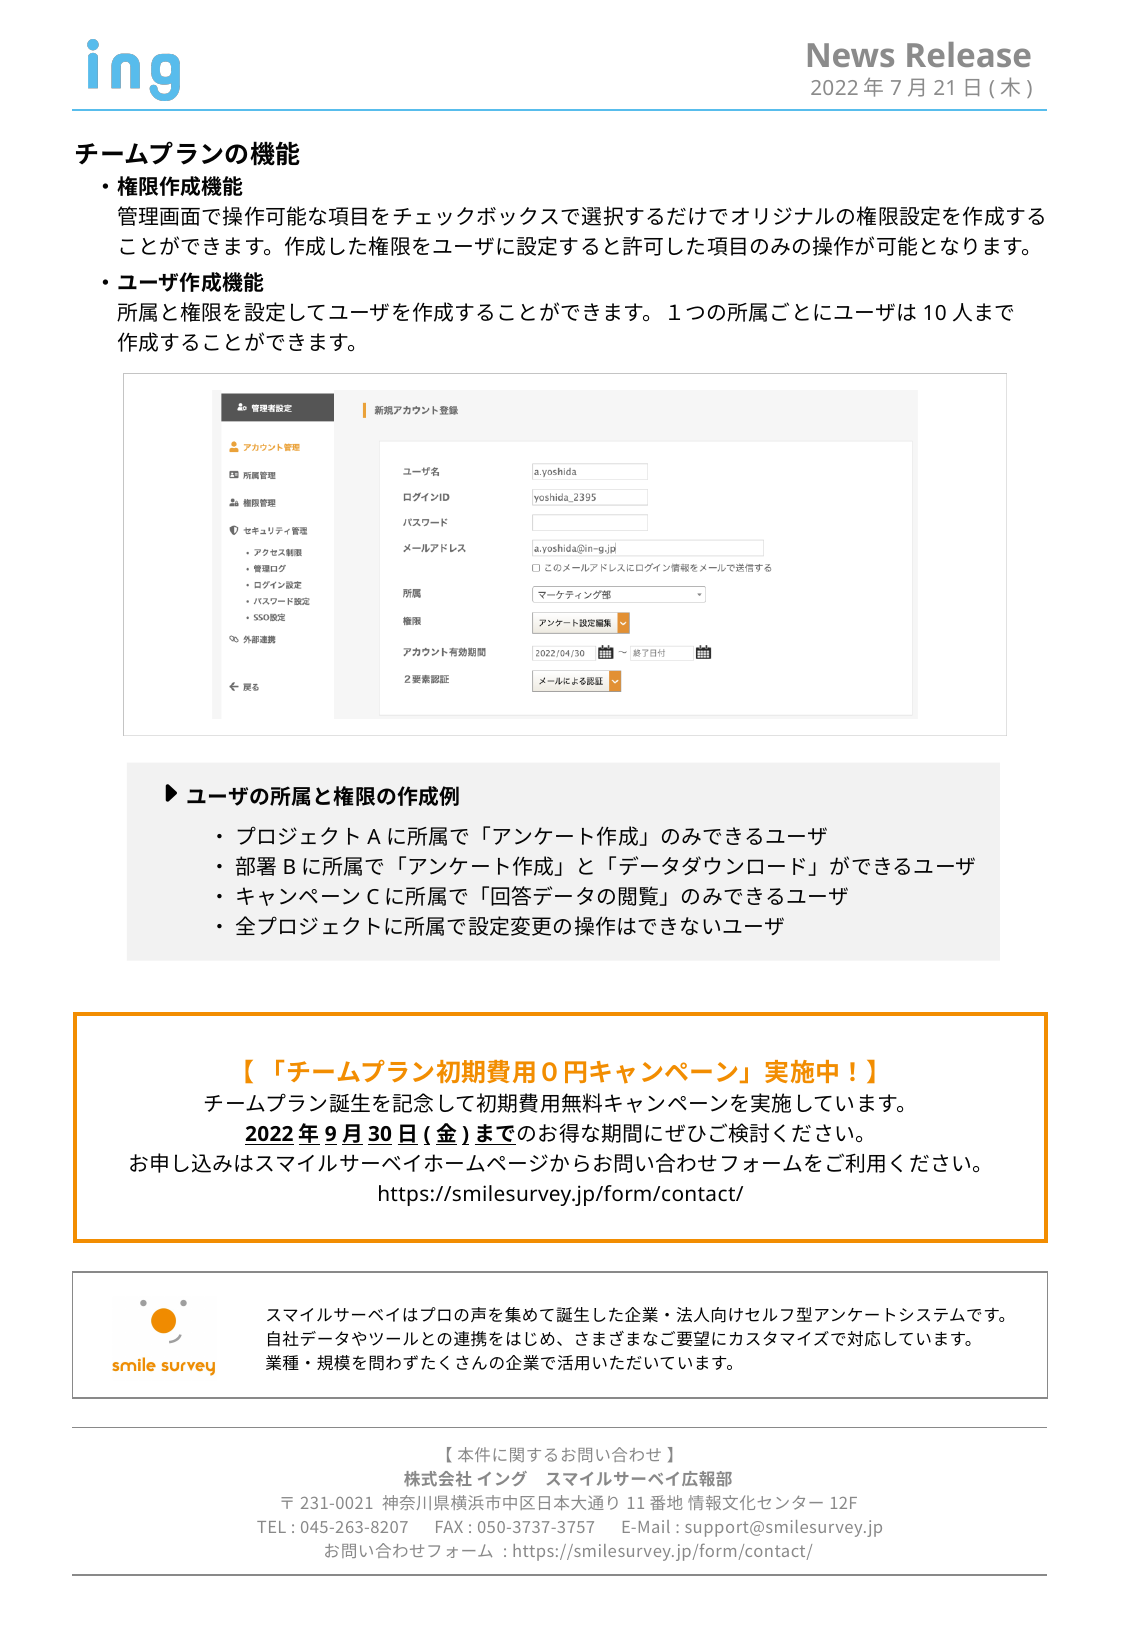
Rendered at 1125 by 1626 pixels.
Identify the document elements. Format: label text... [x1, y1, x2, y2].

text_box ・ユーザ作成機能 所属と権限を設定してユーザを作成することができます。１つの所属ごとにユーザは10人まで 作成することができます。 [60, 257, 1091, 393]
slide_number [784, 65, 1048, 109]
picture [123, 373, 1007, 737]
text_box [126, 762, 1033, 961]
text_box スマイルサーベイはプロの声を集めて誕生した企業・法人向けセルフ型アンケートシステムです。 自社データやツールとの連携をはじめ、さまざまなご要望にカスタマイズで対応しています。 業種・規模を問わずたくさんの企業で活用いただいています。 [250, 1293, 1032, 1381]
text_box 【 「チームプラン初期費用０円キャンペーン」実施中！】 チームプラン誕生を記念して初期費用無料キャンペーンを実施しています。 2022年9月30日(金)までのお得な期間にぜひご検討ください。 お申し込みはスマイルサーベイホームページからお問い合わせフォームをご利用ください。 https://smilesurvey.jp/form/contact/ [45, 1042, 1076, 1214]
text_box [74, 1013, 1047, 1042]
text_box [74, 1214, 1047, 1242]
picture [111, 1294, 217, 1381]
footer 【 本件に関するお問い合わせ 】 株式会社 イング スマイルサーベイ広報部 〒231-0021 神奈川県横浜市中区日本大通り11番地 情報文化センター12F TEL : 045-263-8207 FAX : 050-3737-3757 E-Mail : support@smilesurvey.jp お問い合わせフォーム : https://smilesurvey.jp/form/contact/ [72, 1427, 1048, 1575]
text_box [71, 1271, 1049, 1399]
picture [87, 39, 180, 101]
text_box チームプランの機能 ・権限作成機能 管理画面で操作可能な項目をチェックボックスで選択するだけでオリジナルの権限設定を作成する ことができます。作成した権限をユーザに設定すると許可した項目のみの操作が可能となります。 [60, 125, 1091, 257]
